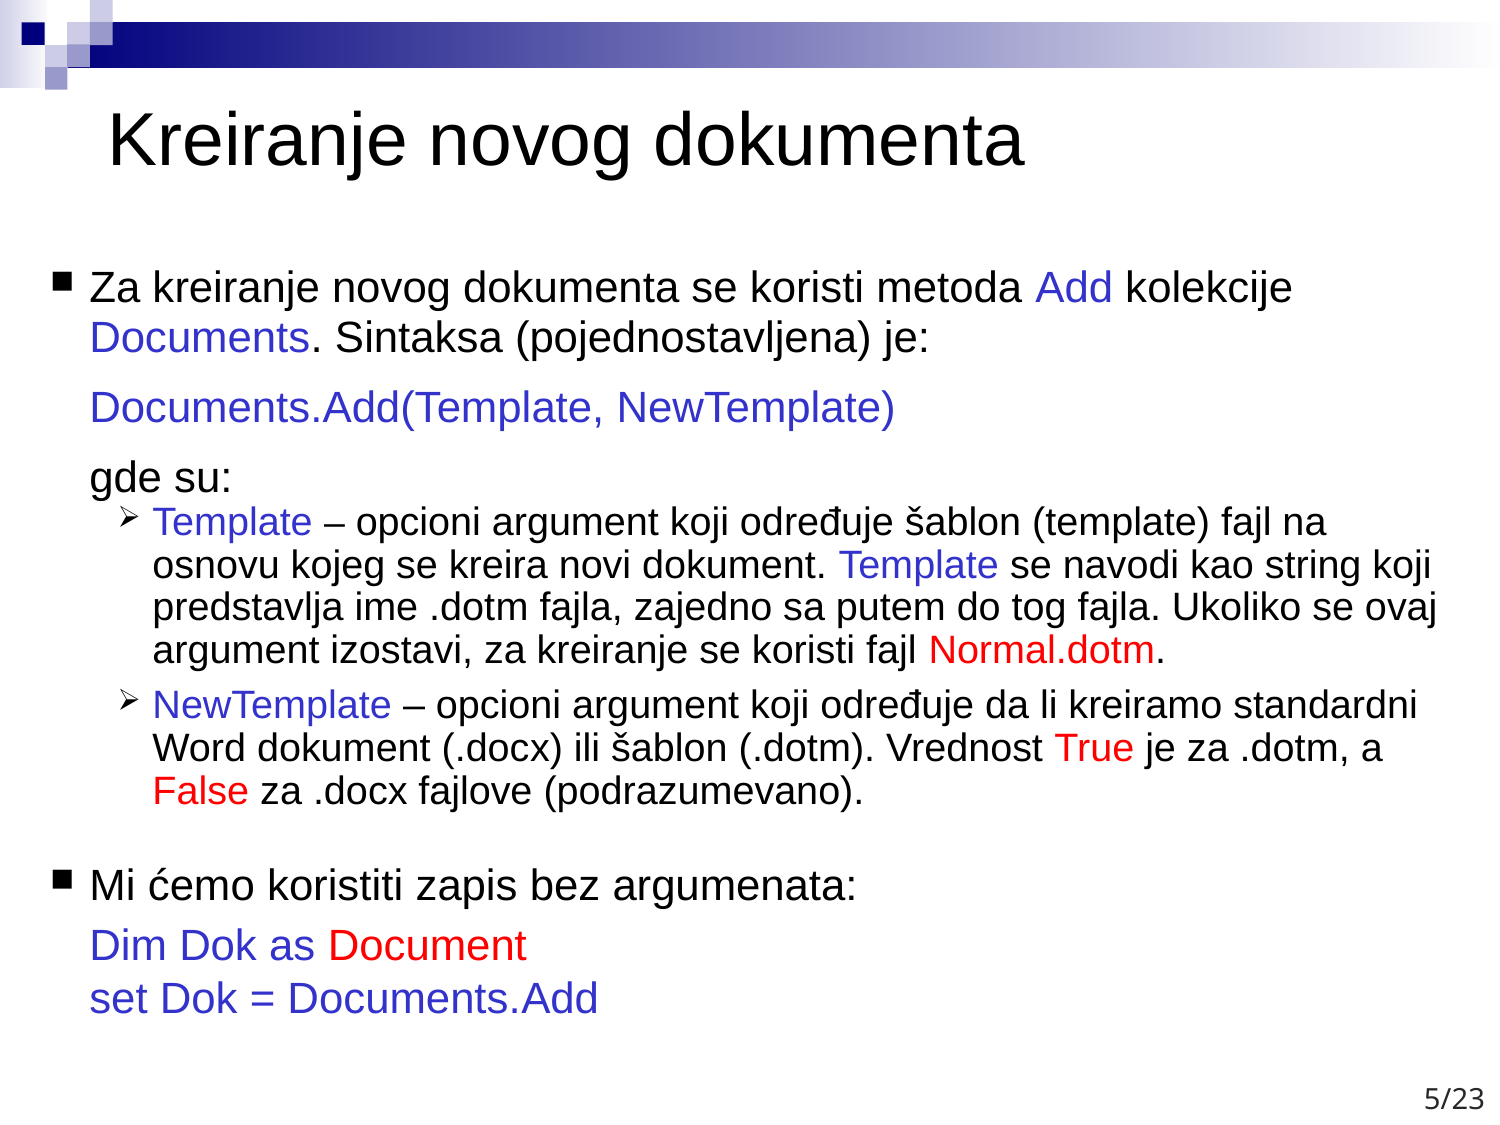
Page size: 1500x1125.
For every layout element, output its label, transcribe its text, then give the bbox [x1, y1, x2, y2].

title Kreiranje novog dokumenta [92, 75, 1057, 197]
list Za kreiranje novog dokumenta se koristi metoda Add kolekcije Documents. Sintaksa (pojednostavljena) je: Documents.Add(Template, NewTemplate) gde su: Template – opcioni argument koji određuje šablon (template) fajl na osnovu kojeg se kreira novi dokument. Template se navodi kao string koji predstavlja ime .dotm fajla, zajedno sa putem do tog fajla. Ukoliko se ovaj argument izostavi, za kreiranje se koristi fajl Normal.dotm. NewTemplate – opcioni argument koji određuje da li kreiramo standardni Word dokument (.docx) ili šablon (.dotm). Vrednost True je za .dotm, a False za .docx fajlove (podrazumevano). Mi ćemo koristiti zapis bez argumenata: Dim Dok as Document set Dok = Documents.Add [41, 254, 1459, 1083]
text_box 5/23 [1374, 1072, 1500, 1123]
